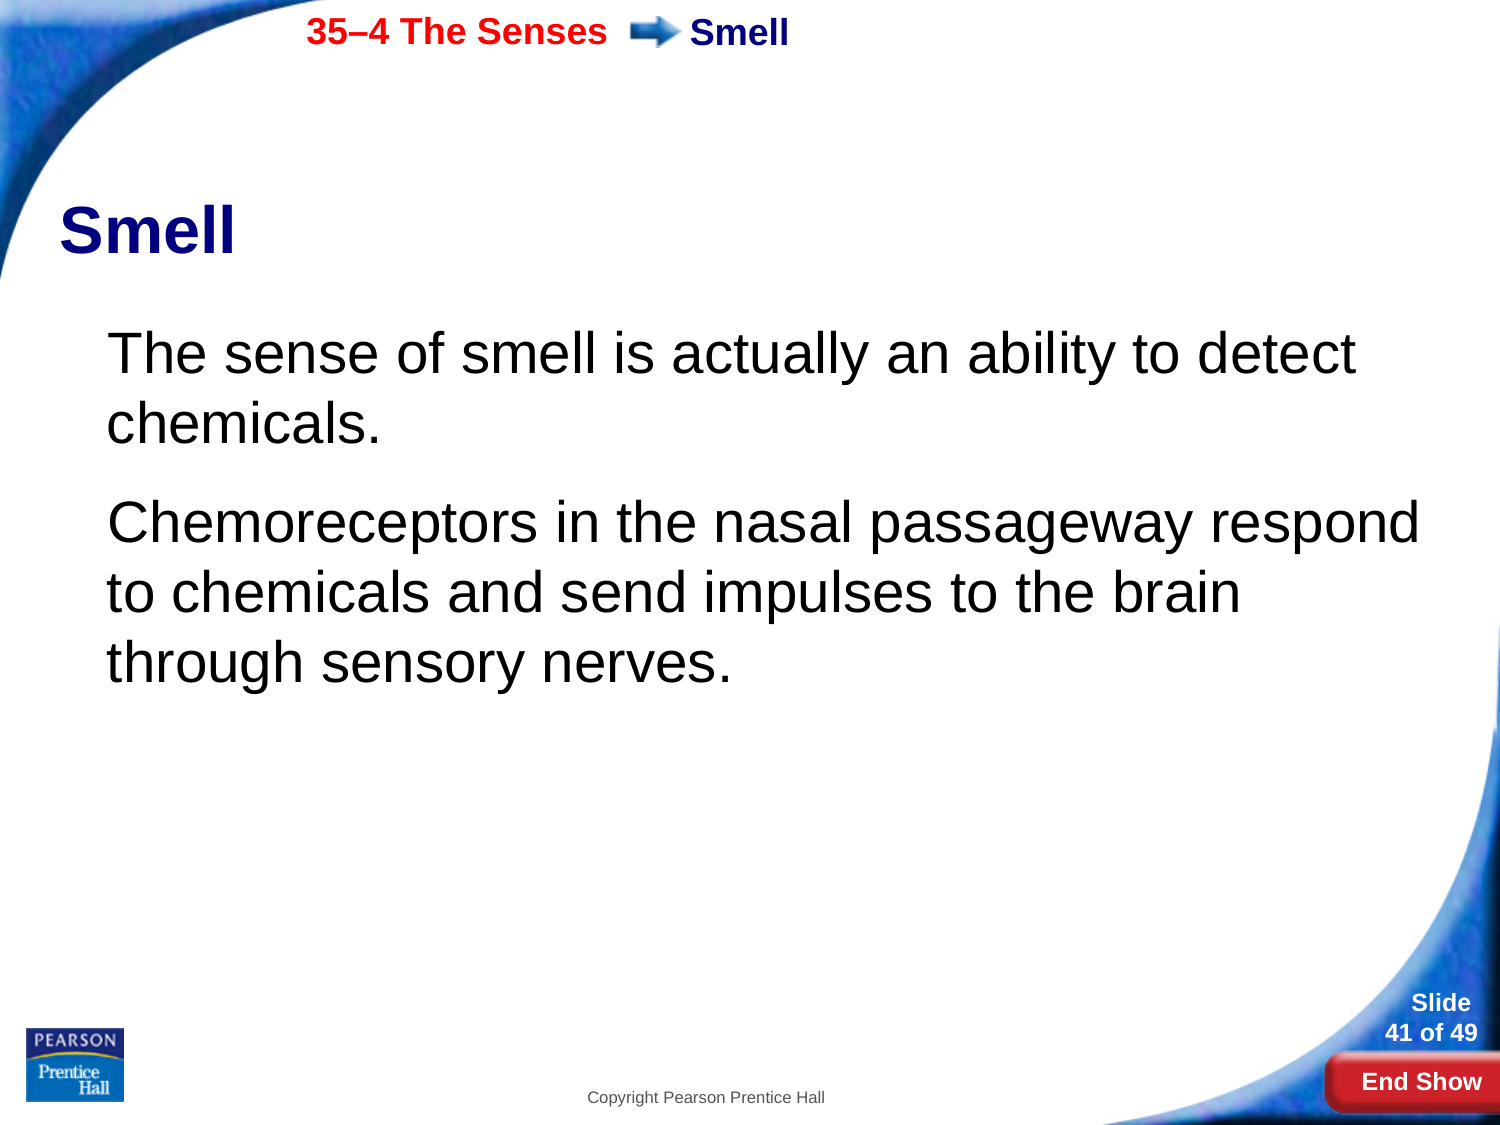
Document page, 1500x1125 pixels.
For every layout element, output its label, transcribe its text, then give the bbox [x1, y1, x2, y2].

title Smell [674, 0, 1344, 76]
picture [0, 0, 1500, 1125]
list Smell The sense of smell is actually an ability to detect chemicals. Chemoreceptors in the nasal passageway respond to chemicals and send impulses to the brain through sensory nerves. [44, 179, 1448, 976]
footer Copyright Pearson Prentice Hall [468, 1078, 945, 1105]
